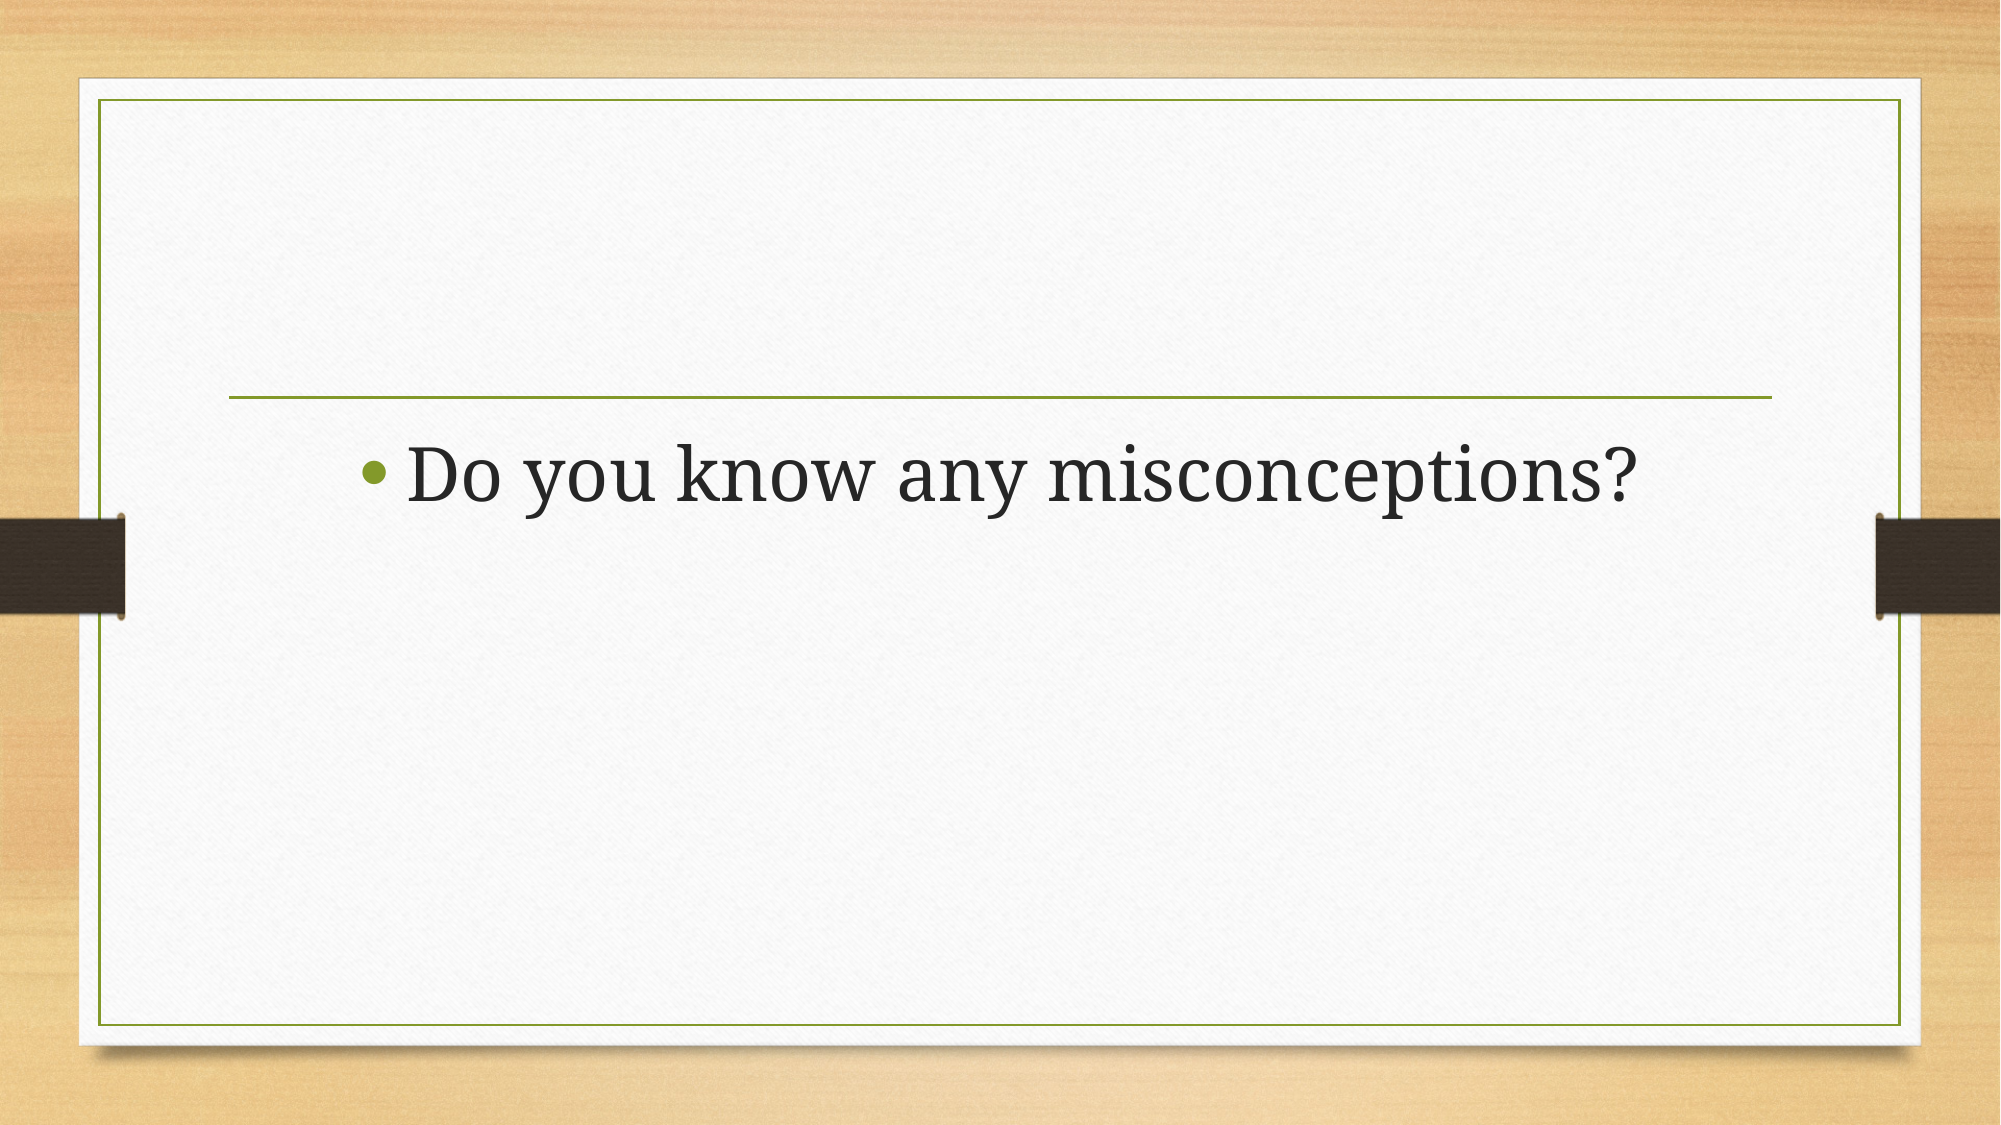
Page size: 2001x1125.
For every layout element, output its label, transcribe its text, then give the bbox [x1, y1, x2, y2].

picture [0, 0, 2001, 1125]
list Do you know any misconceptions? [212, 419, 1788, 964]
